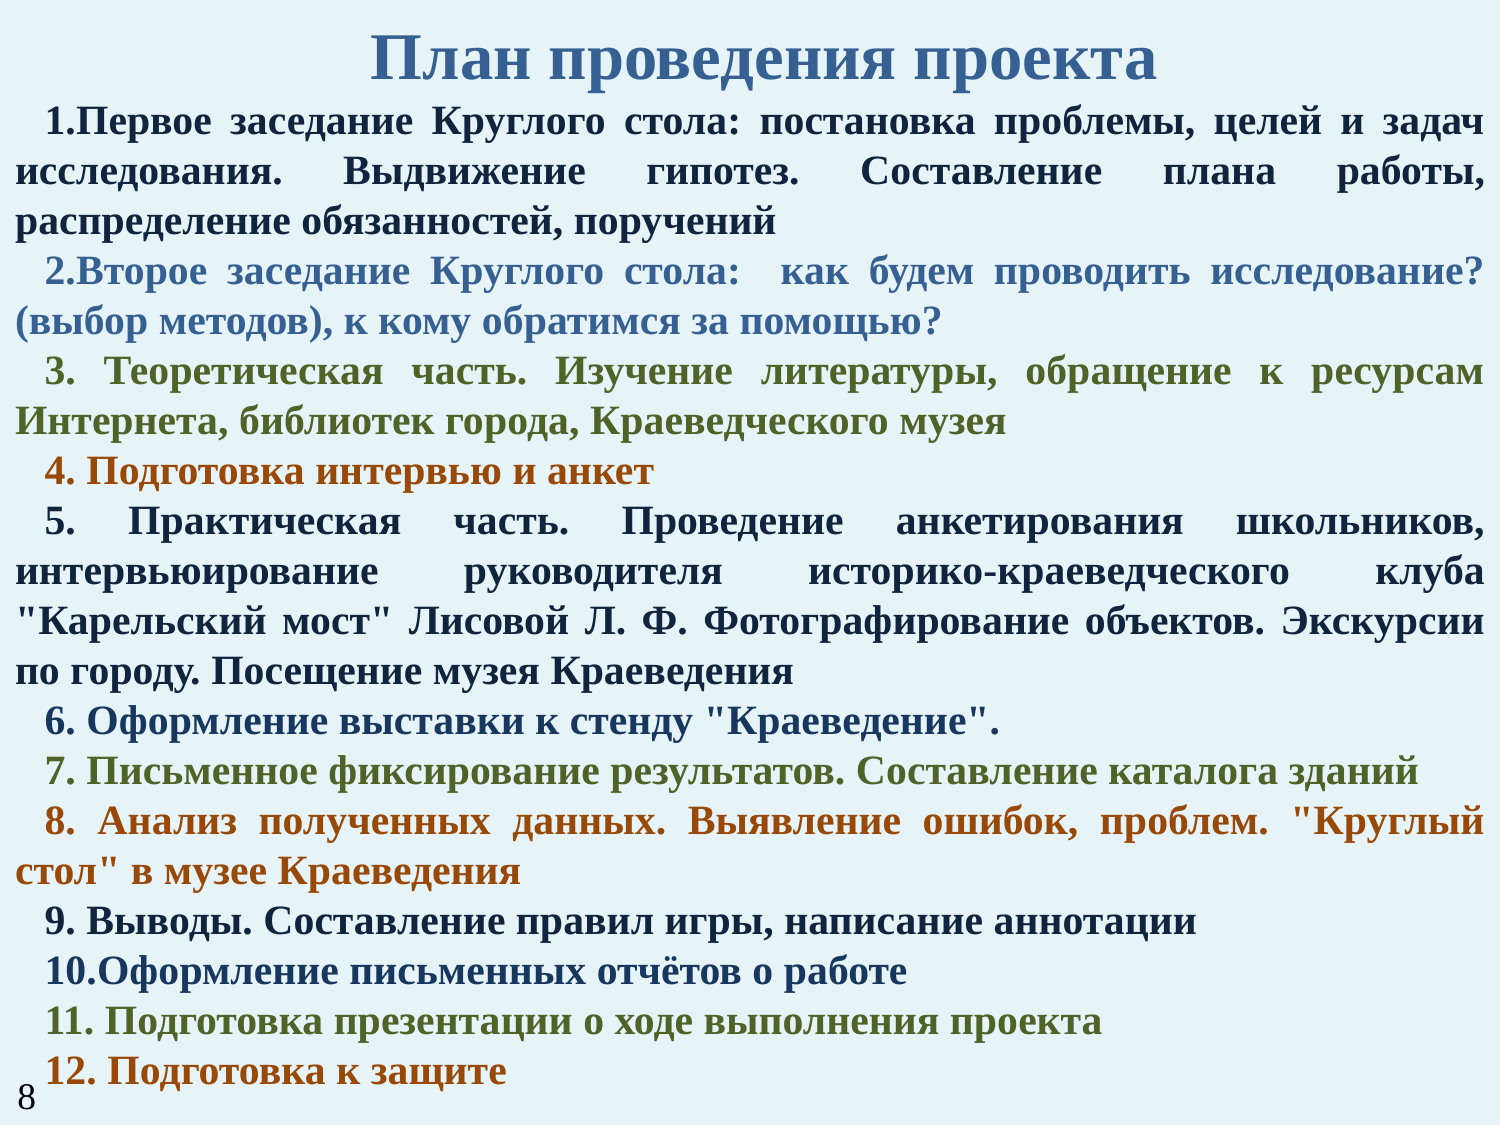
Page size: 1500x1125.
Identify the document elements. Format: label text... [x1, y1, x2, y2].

text_box 8 [2, 1064, 74, 1125]
text_box План проведения проекта 1.Первое заседание Круглого стола: постановка проблемы, целей и задач исследования. Выдвижение гипотез. Составление плана работы, распределение обязанностей, поручений 2.Второе заседание Круглого стола: как будем проводить исследование? (выбор методов), к кому обратимся за помощью? 3. Теоретическая часть. Изучение литературы, обращение к ресурсам Интернета, библиотек города, Краеведческого музея 4. Подготовка интервью и анкет 5. Практическая часть. Проведение анкетирования школьников, интервьюирование руководителя историко-краеведческого клуба "Карельский мост" Лисовой Л. Ф. Фотографирование объектов. Экскурсии по городу. Посещение музея Краеведения 6. Оформление выставки к стенду "Краеведение". 7. Письменное фиксирование результатов. Составление каталога зданий 8. Анализ полученных данных. Выявление ошибок, проблем. "Круглый стол" в музее Краеведения 9. Выводы. Составление правил игры, написание аннотации 10.Оформление письменных отчётов о работе 11. Подготовка презентации о ходе выполнения проекта 12. Подготовка к защите [0, 5, 1500, 1101]
